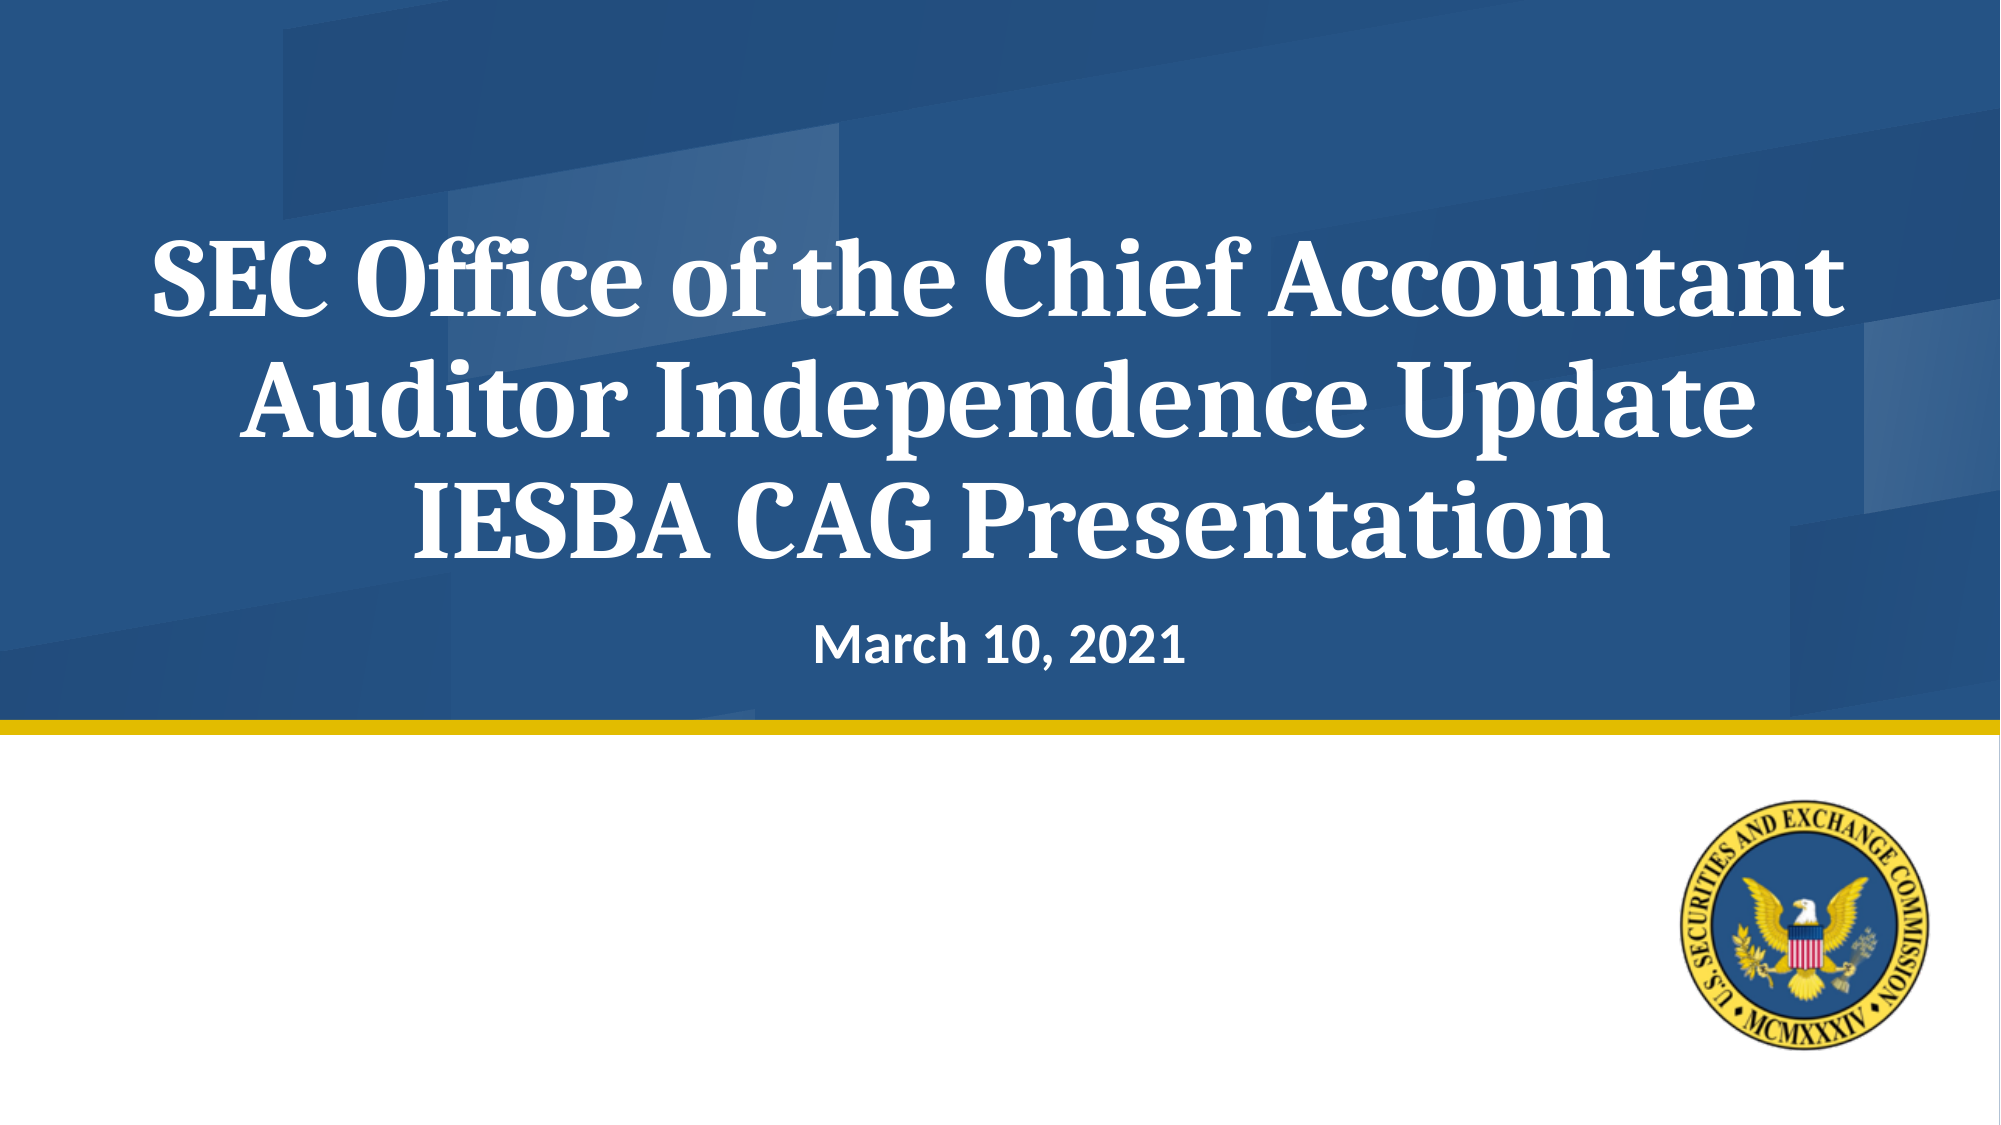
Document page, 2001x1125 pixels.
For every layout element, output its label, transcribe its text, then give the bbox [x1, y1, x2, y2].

picture [1677, 798, 1932, 1054]
title SEC Office of the Chief Accountant Auditor Independence Update IESBA CAG Presentation [137, 199, 1863, 591]
subtitle March 10, 2021 [137, 605, 1863, 683]
